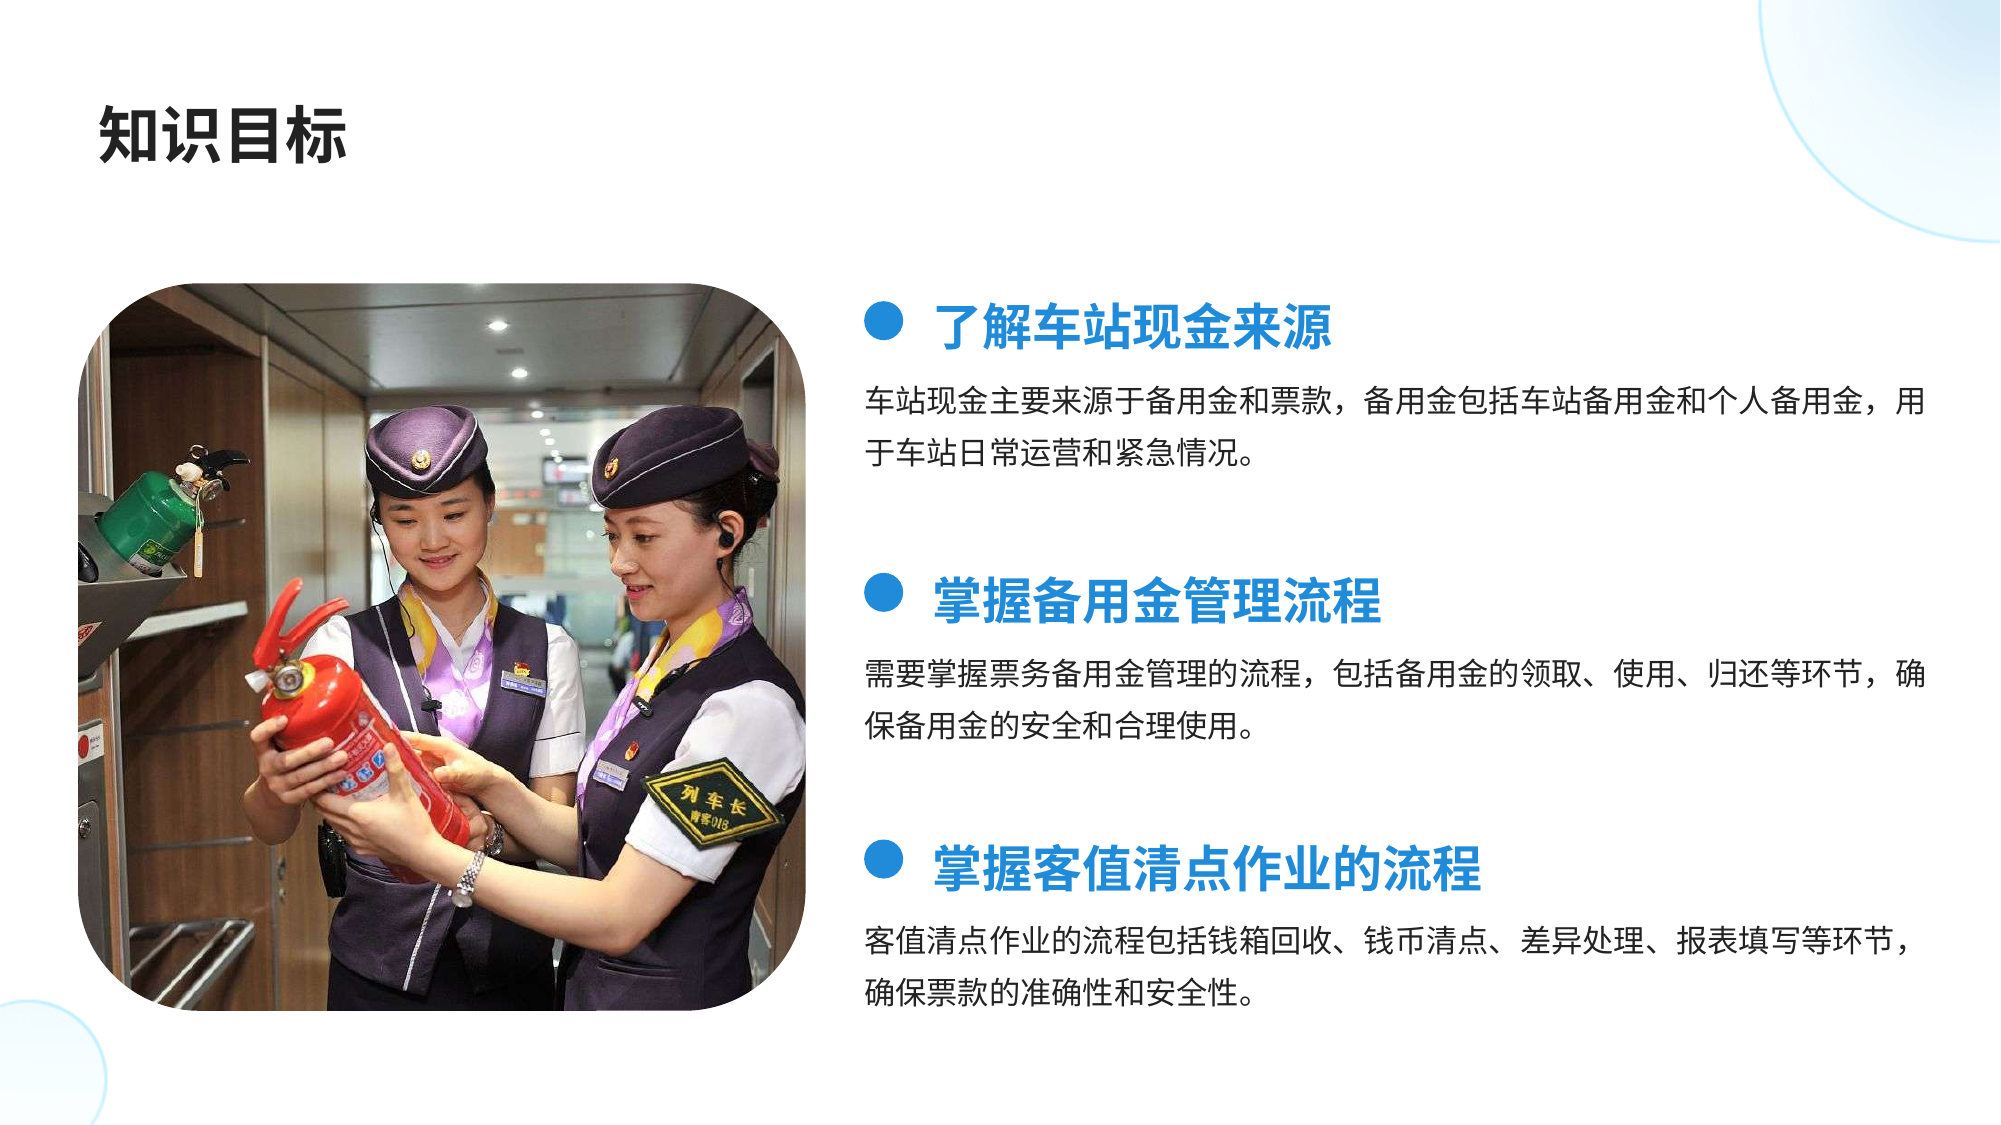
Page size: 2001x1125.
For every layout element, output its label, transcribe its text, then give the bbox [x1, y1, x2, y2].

picture [0, 0, 2001, 1125]
text_box [864, 572, 904, 612]
text_box 掌握客值清点作业的流程 [912, 800, 1897, 906]
text_box 掌握备用金管理流程 [912, 535, 1897, 639]
text_box [864, 301, 904, 341]
text_box 了解车站现金来源 [912, 266, 1897, 366]
text_box 客值清点作业的流程包括钱箱回收、钱币清点、差异处理、报表填写等环节，确保票款的准确性和安全性。 [864, 906, 1927, 1057]
text_box 车站现金主要来源于备用金和票款，备用金包括车站备用金和个人备用金，用于车站日常运营和紧急情况。 [864, 366, 1927, 517]
text_box [864, 839, 904, 879]
text_box 需要掌握票务备用金管理的流程，包括备用金的领取、使用、归还等环节，确保备用金的安全和合理使用。 [864, 639, 1927, 790]
text_box 知识目标 [78, 43, 1922, 194]
